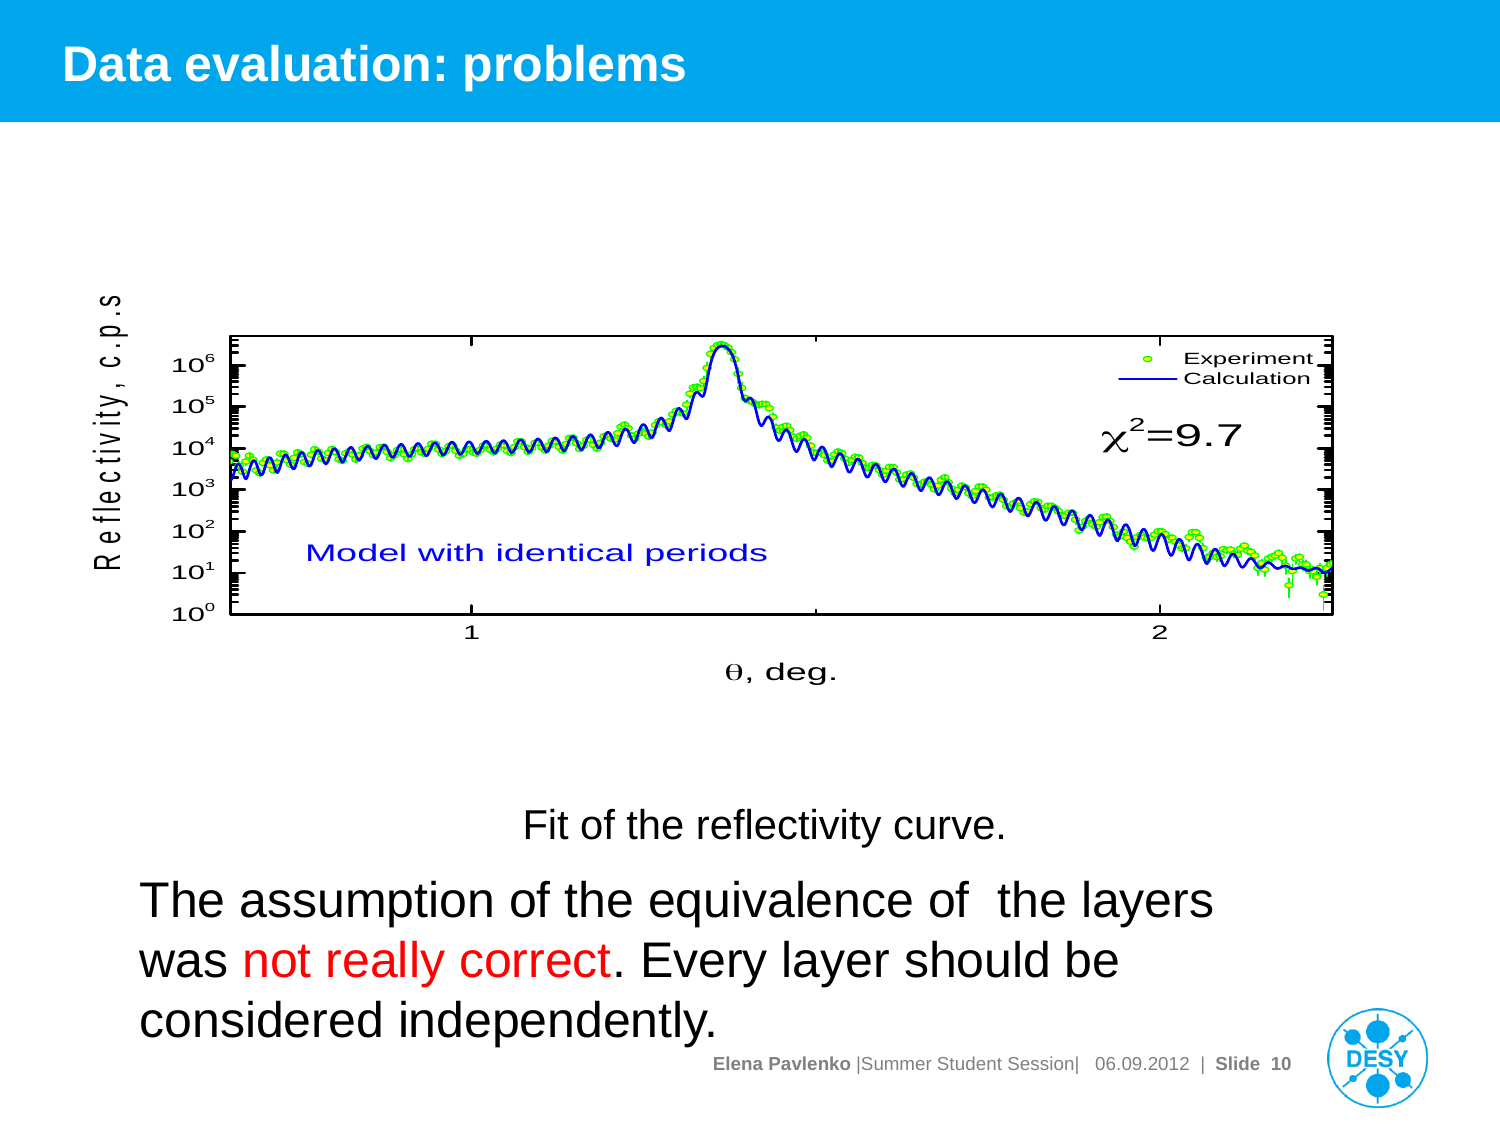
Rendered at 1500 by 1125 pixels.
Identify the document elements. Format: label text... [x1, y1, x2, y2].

picture [1391, 1071, 1428, 1108]
text_box The assumption of the equivalence of the layers was not really correct. Every layer should be considered independently. [124, 859, 1243, 1055]
picture [1327, 1068, 1365, 1108]
picture [1327, 1008, 1368, 1049]
title Data evaluation: problems [47, 16, 1446, 107]
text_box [20, 163, 1417, 783]
picture [1330, 1011, 1426, 1106]
picture [1387, 1008, 1428, 1046]
text_box Fit of the reflectivity curve. [507, 791, 1031, 859]
